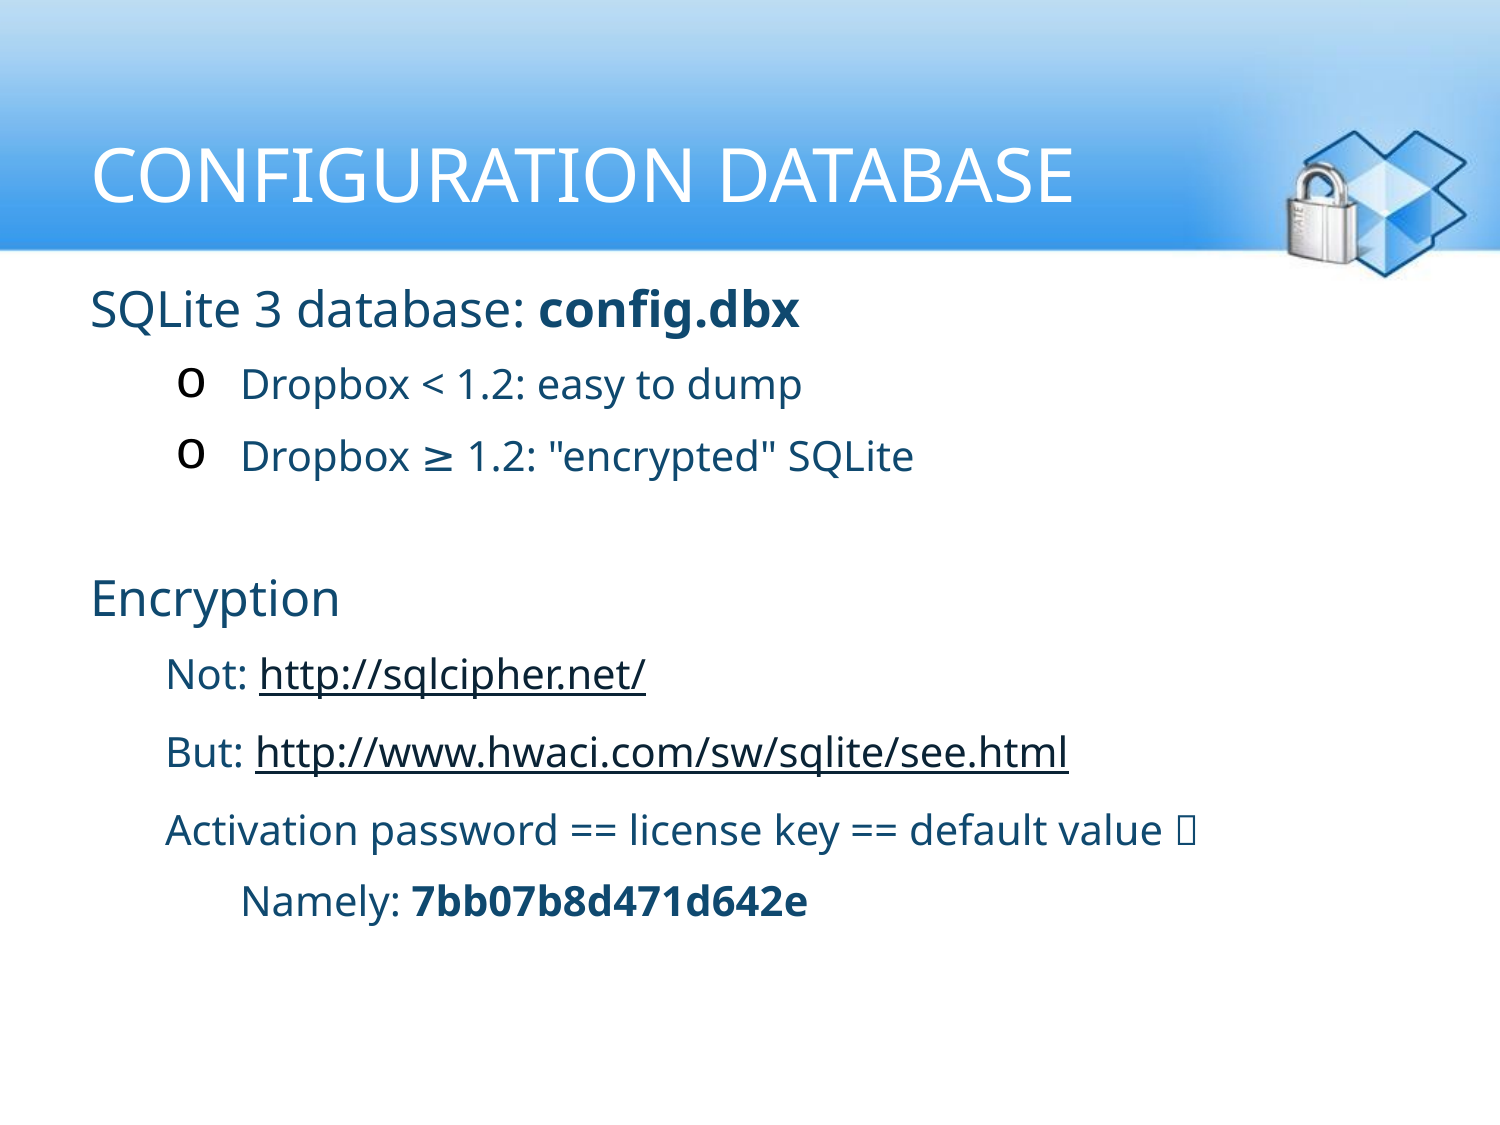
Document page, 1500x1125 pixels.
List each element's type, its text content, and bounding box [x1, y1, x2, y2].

picture [0, 0, 1500, 1125]
list SQLite 3 database: config.dbx Dropbox < 1.2: easy to dump Dropbox ≥ 1.2: "encrypted" SQLite Encryption Not: http://sqlcipher.net/ But: http://www.hwaci.com/sw/sqlite/see.html Activation password == license key == default value  Namely: 7bb07b8d471d642e [75, 262, 1425, 1078]
title Configuration database [75, 45, 1425, 233]
